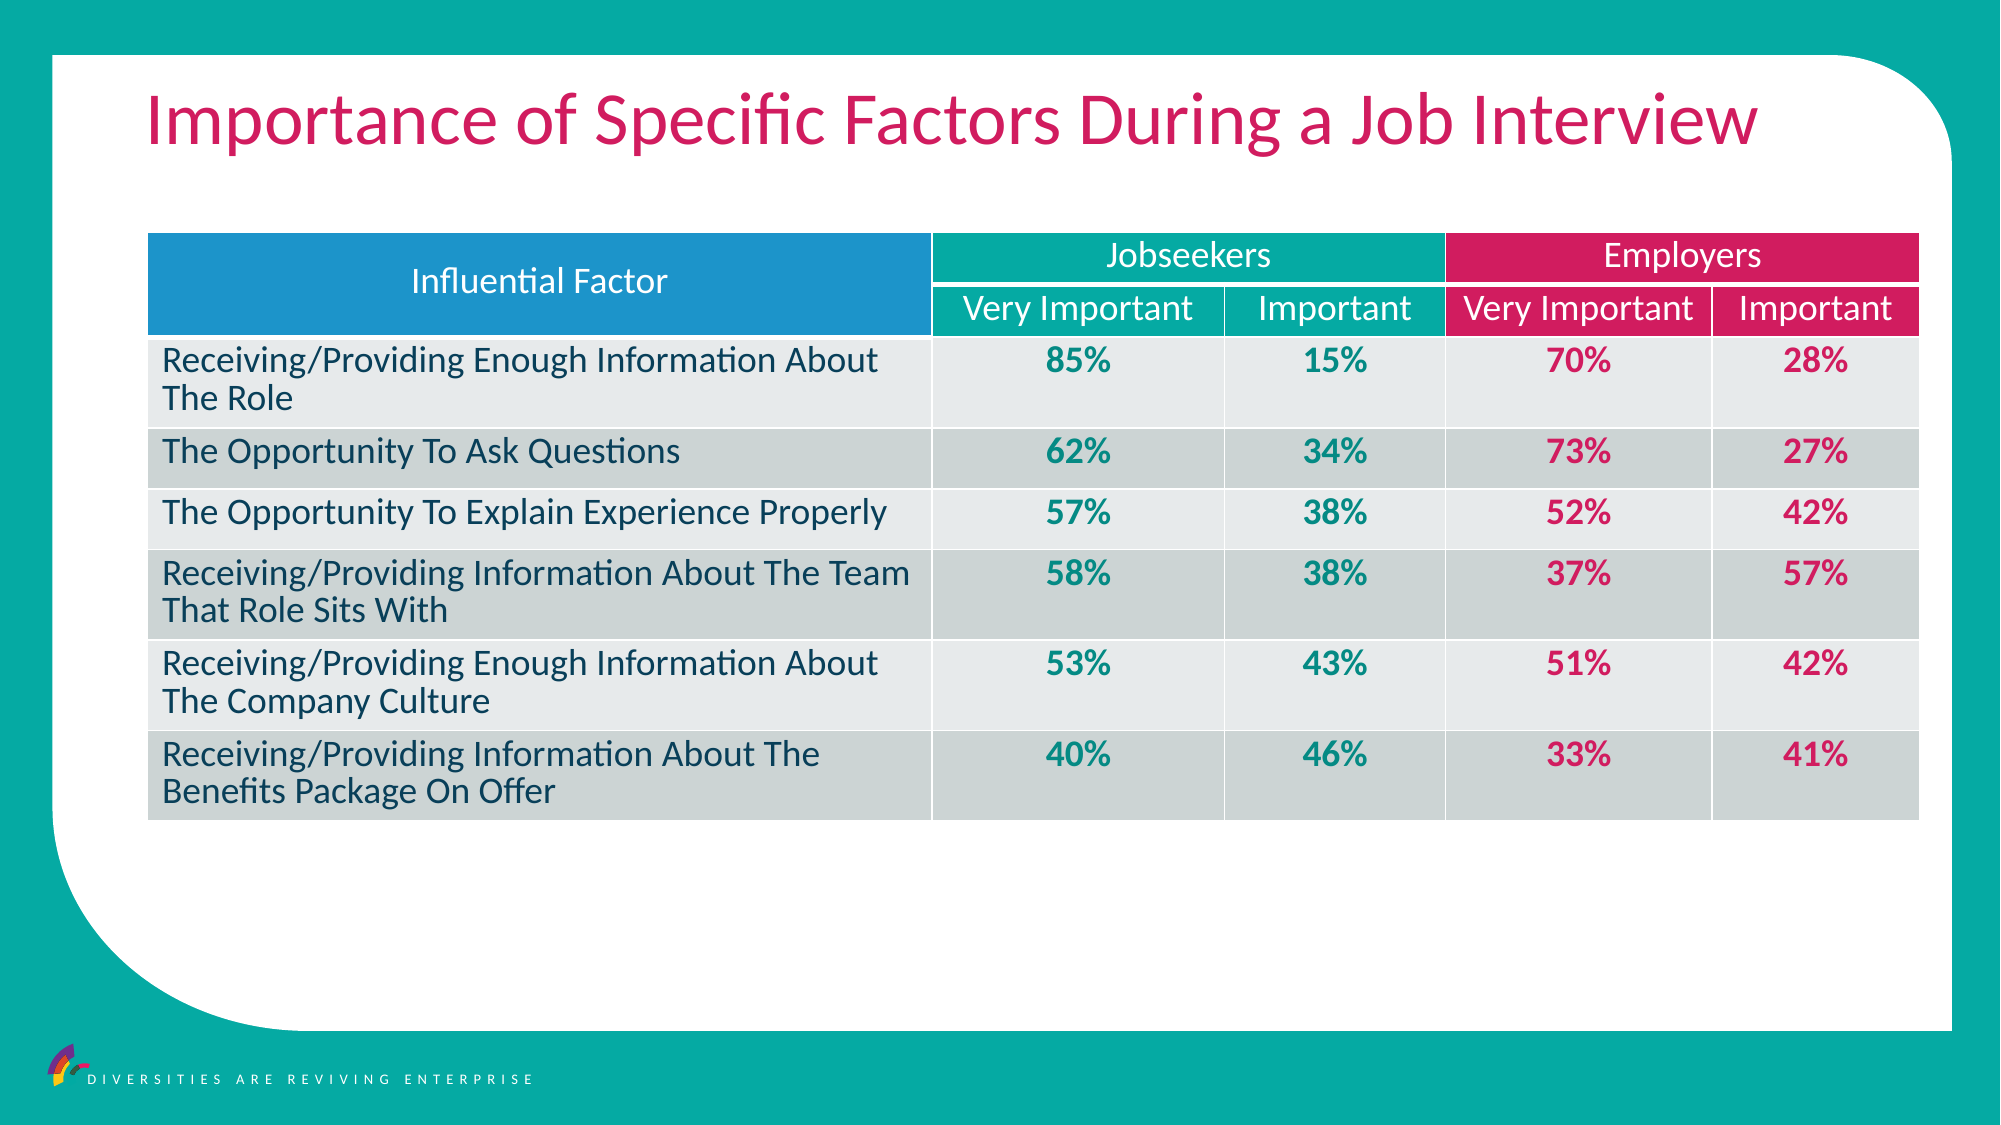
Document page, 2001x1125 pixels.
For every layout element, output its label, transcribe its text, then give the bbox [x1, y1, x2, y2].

table_cell 34% [1225, 429, 1445, 488]
table_cell Very Important [933, 287, 1224, 336]
table_cell 57% [1713, 550, 1919, 639]
table_cell 43% [1225, 641, 1445, 730]
list Importance of Specific Factors During a Job Interview [130, 72, 1869, 205]
table_cell 27% [1713, 429, 1919, 488]
table_cell 37% [1446, 550, 1711, 639]
table_cell 51% [1446, 641, 1711, 730]
table_cell The Opportunity To Explain Experience Properly [148, 490, 931, 549]
table_cell 57% [933, 490, 1224, 549]
table_cell 42% [1713, 641, 1919, 730]
table_cell Important [1713, 287, 1919, 336]
table_cell Receiving/Providing Information About The Team That Role Sits With [148, 550, 931, 639]
table_cell 42% [1713, 490, 1919, 549]
table_cell 38% [1225, 490, 1445, 549]
table_header Employers [1446, 233, 1919, 282]
table_cell Very Important [1446, 287, 1711, 336]
table_cell 70% [1446, 338, 1711, 427]
table_cell 33% [1446, 731, 1711, 820]
table_cell Receiving/Providing Information About The Benefits Package On Offer [148, 731, 931, 820]
table_cell 73% [1446, 429, 1711, 488]
table_cell Receiving/Providing Enough Information About The Role [148, 340, 931, 427]
table_cell The Opportunity To Ask Questions [148, 429, 931, 488]
table_cell Important [1225, 287, 1445, 336]
table_cell 41% [1713, 731, 1919, 820]
table_cell 52% [1446, 490, 1711, 549]
table_header Influential Factor [148, 233, 931, 335]
table_cell 62% [933, 429, 1224, 488]
table_cell 28% [1713, 338, 1919, 427]
table_cell 46% [1225, 731, 1445, 820]
table_cell 85% [933, 338, 1224, 427]
table_cell 38% [1225, 550, 1445, 639]
table_header Jobseekers [933, 233, 1445, 282]
table_cell 58% [933, 550, 1224, 639]
table_cell 15% [1225, 338, 1445, 427]
table_cell 53% [933, 641, 1224, 730]
table_cell Receiving/Providing Enough Information About The Company Culture [148, 641, 931, 730]
table_cell 40% [933, 731, 1224, 820]
